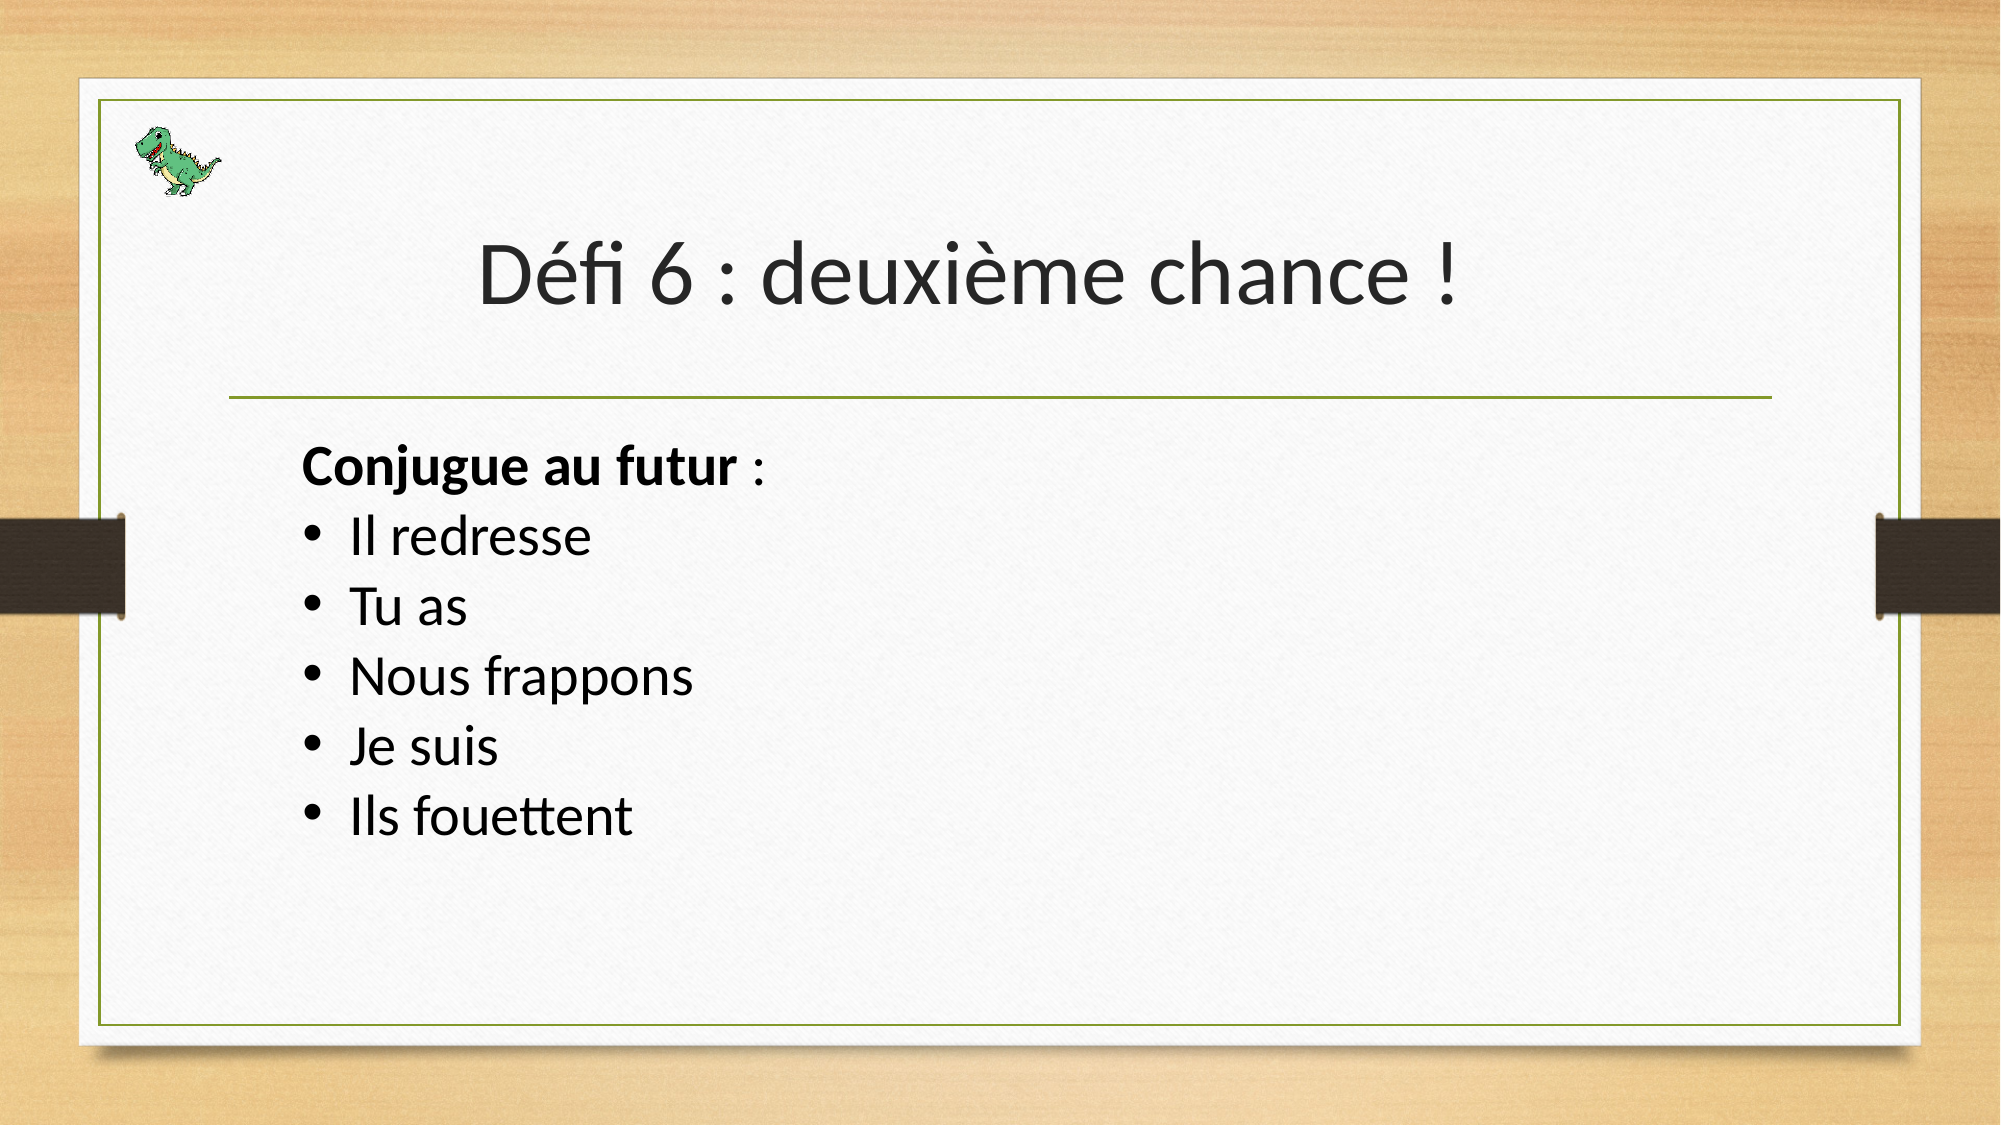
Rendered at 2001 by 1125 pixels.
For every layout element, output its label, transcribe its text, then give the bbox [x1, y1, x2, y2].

title Défi 6 : deuxième chance ! [154, 161, 1788, 375]
list Conjugue au futur : Il redresse Tu as Nous frappons Je suis Ils fouettent [212, 419, 1846, 964]
picture [0, 0, 2001, 1125]
